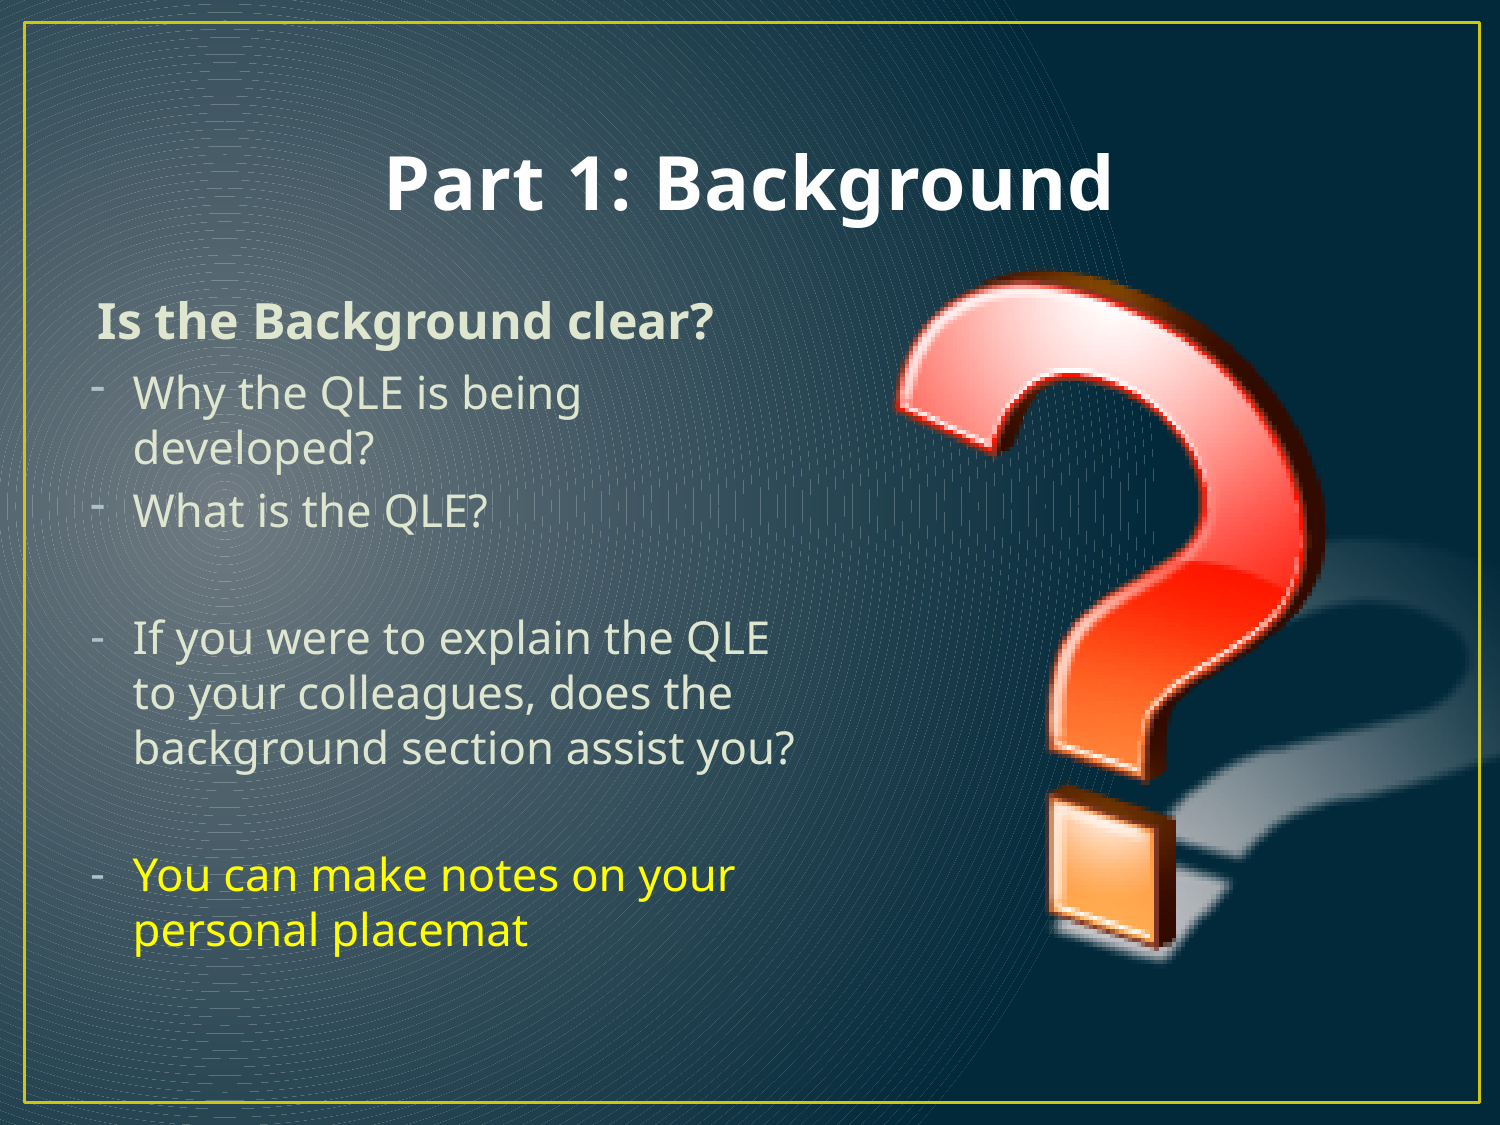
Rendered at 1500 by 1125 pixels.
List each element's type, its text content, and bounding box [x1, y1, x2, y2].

list Is the Background clear? [75, 251, 738, 356]
picture [956, 1018, 969, 1026]
picture [787, 224, 1500, 1013]
title Part 1: Background [75, 45, 1425, 233]
list Why the QLE is being developed? What is the QLE? If you were to explain the QLE to your colleagues, does the background section assist you? You can make notes on your personal placemat [75, 356, 780, 1005]
